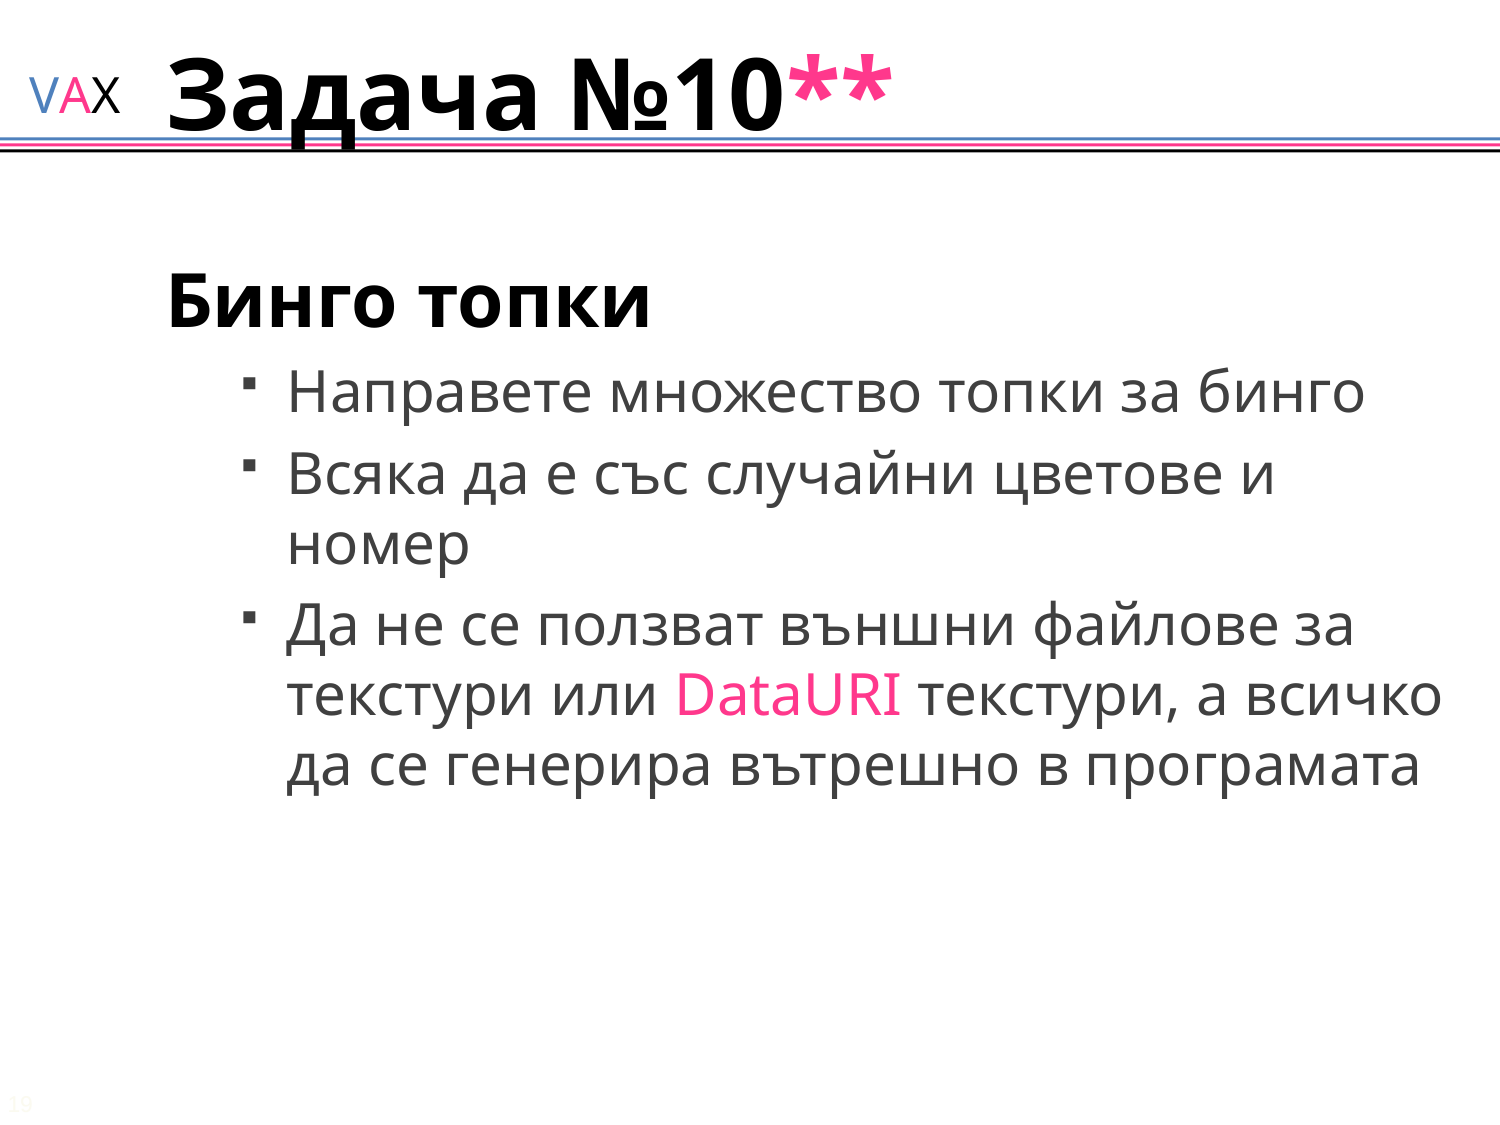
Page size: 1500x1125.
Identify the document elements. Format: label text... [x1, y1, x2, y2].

title Задача №10** [0, 37, 1500, 144]
list Бинго топки Направете множество топки за бинго Всяка да е със случайни цветове и номер Да не се ползват външни файлове за текстури или DataURI текстури, а всичко да се генерира вътрешно в програмата [150, 200, 1488, 1113]
